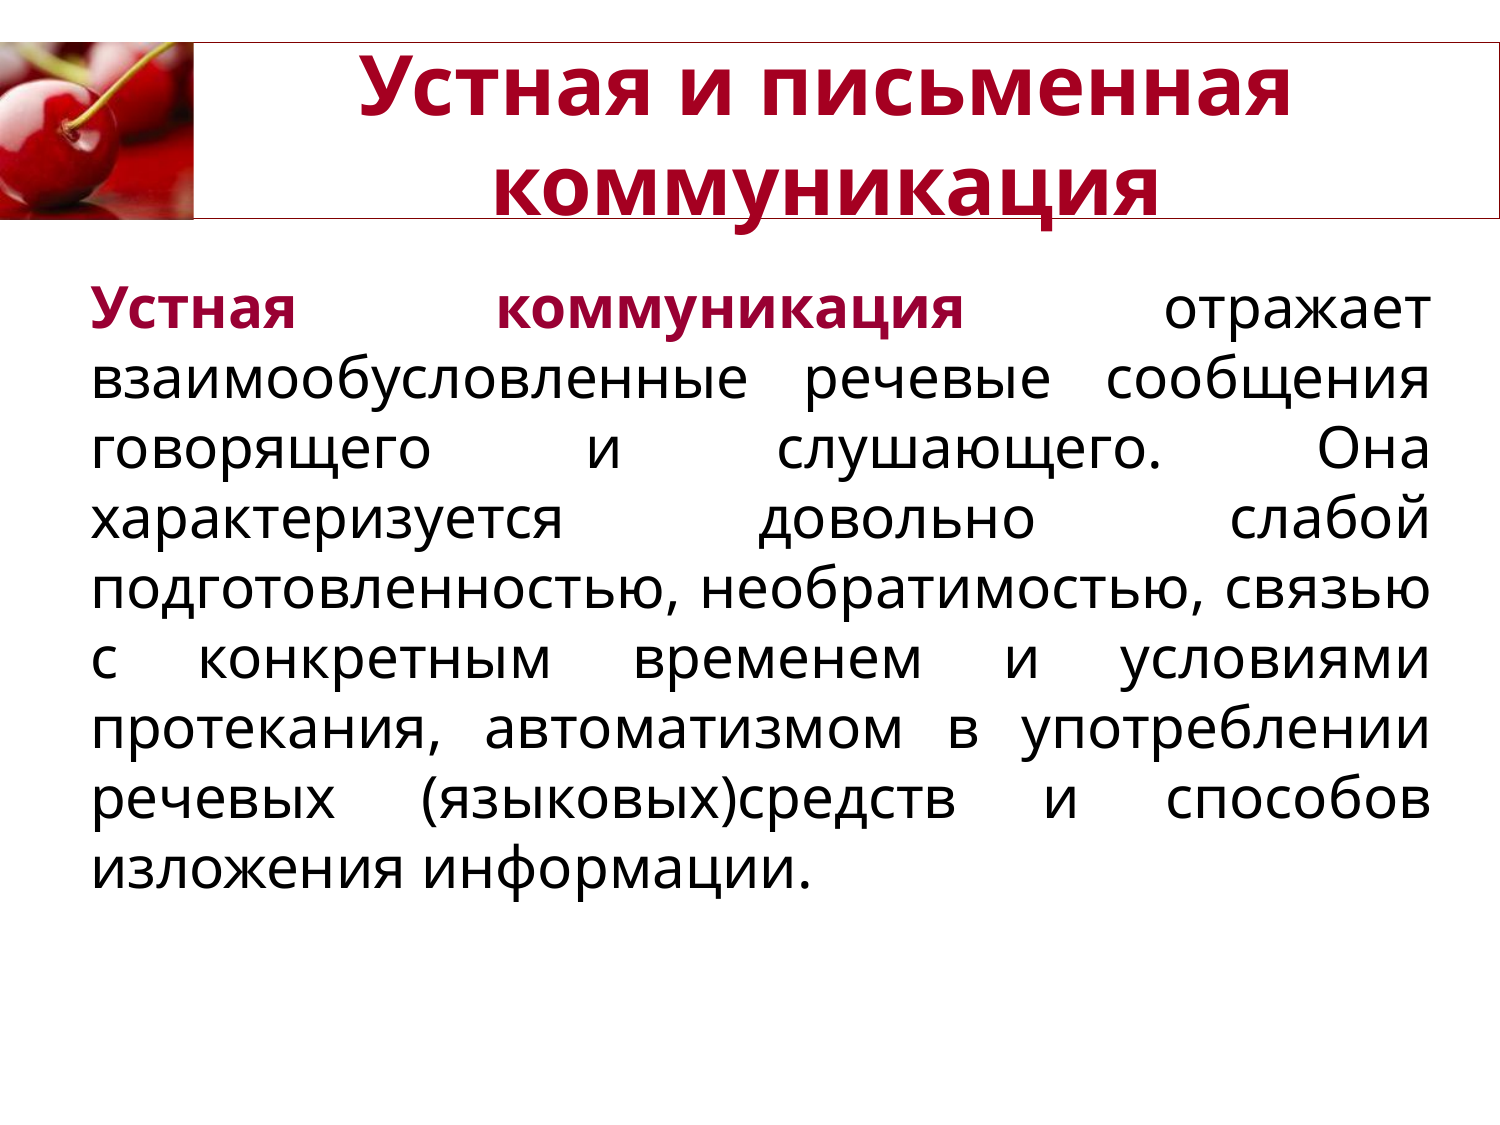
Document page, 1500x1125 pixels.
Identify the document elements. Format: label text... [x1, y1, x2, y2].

title Устная и письменная коммуникация [206, 45, 1447, 220]
list Устная коммуникация отражает взаимообусловленные речевые сообщения говорящего и слушающего. Она характеризуется довольно слабой подготовленностью, необратимостью, связью с конкретным временем и условиями протекания, автоматизмом в употреблении речевых (языковых)средств и способов изложения информации. [75, 262, 1447, 1005]
picture [0, 42, 194, 220]
